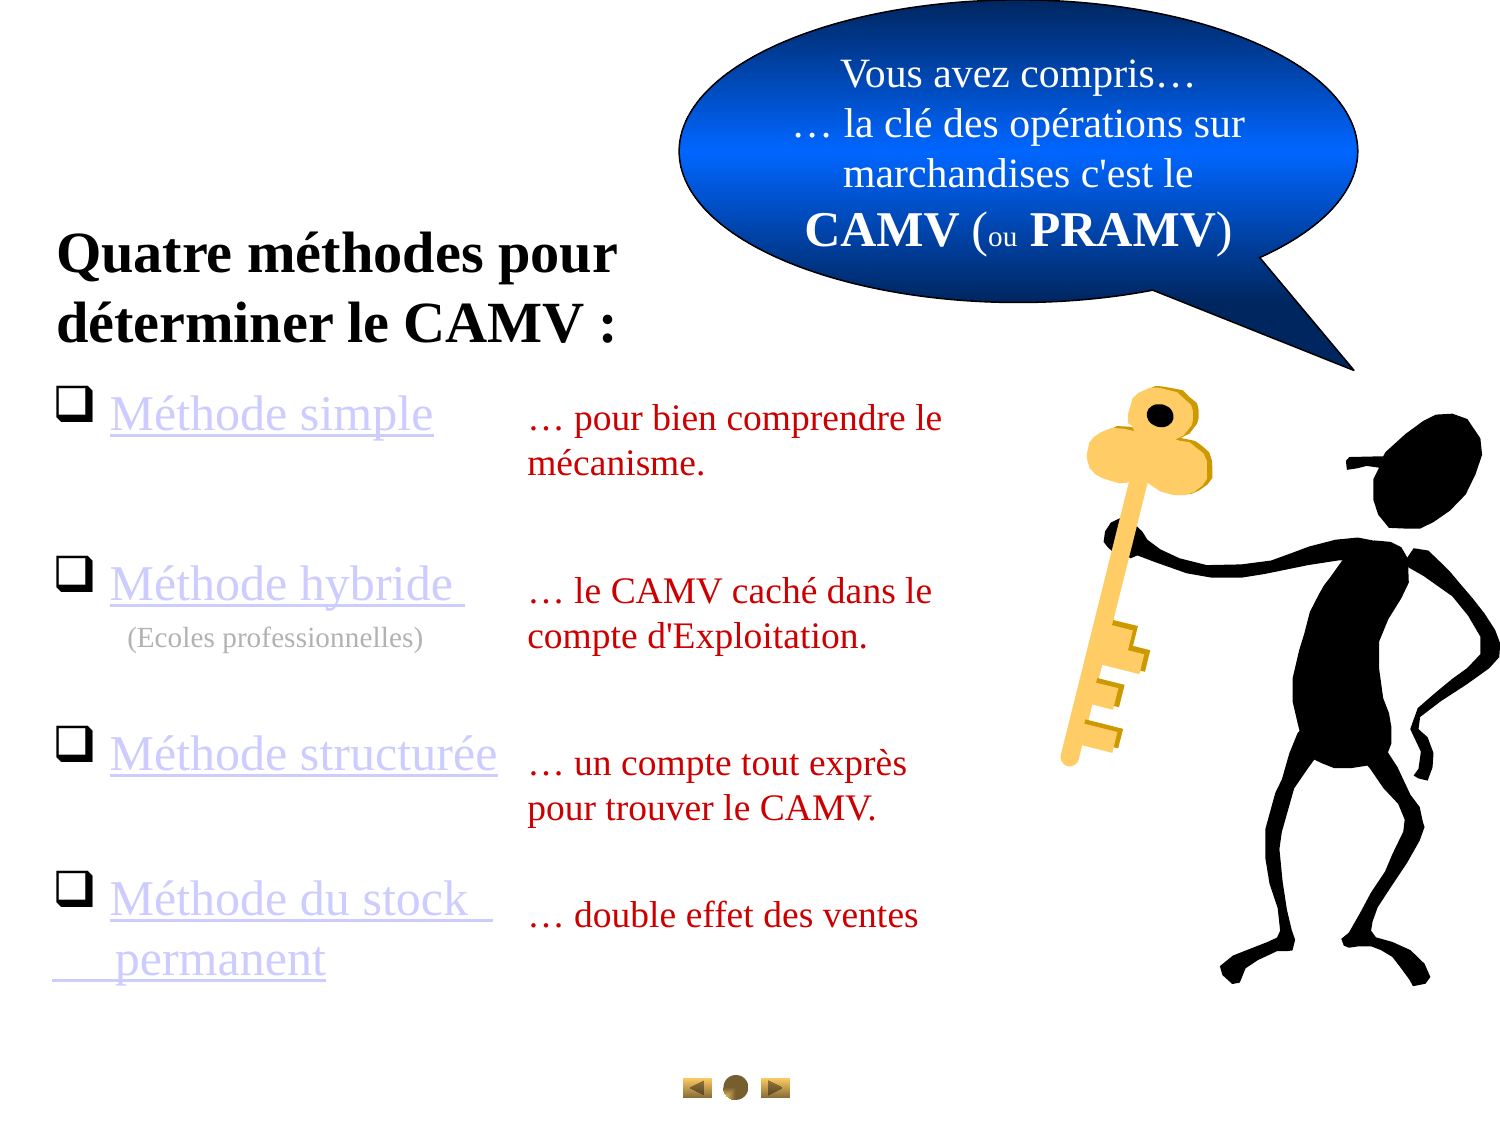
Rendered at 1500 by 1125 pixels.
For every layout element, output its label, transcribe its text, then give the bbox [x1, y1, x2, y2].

text_box Vous avez compris… … la clé des opérations sur marchandises c'est le CAMV (ou PRAMV) [679, 0, 1358, 371]
text_box … pour bien comprendre le mécanisme. … le CAMV caché dans le compte d'Exploitation. … un compte tout exprès pour trouver le CAMV. … double effet des ventes [512, 385, 1000, 942]
picture [1058, 385, 1500, 987]
text_box Quatre méthodes pour déterminer le CAMV : [41, 206, 644, 362]
text_box Méthode simple Méthode hybride Méthode structurée Méthode du stock permanent [37, 373, 550, 994]
text_box (Ecoles professionnelles) [112, 610, 463, 661]
